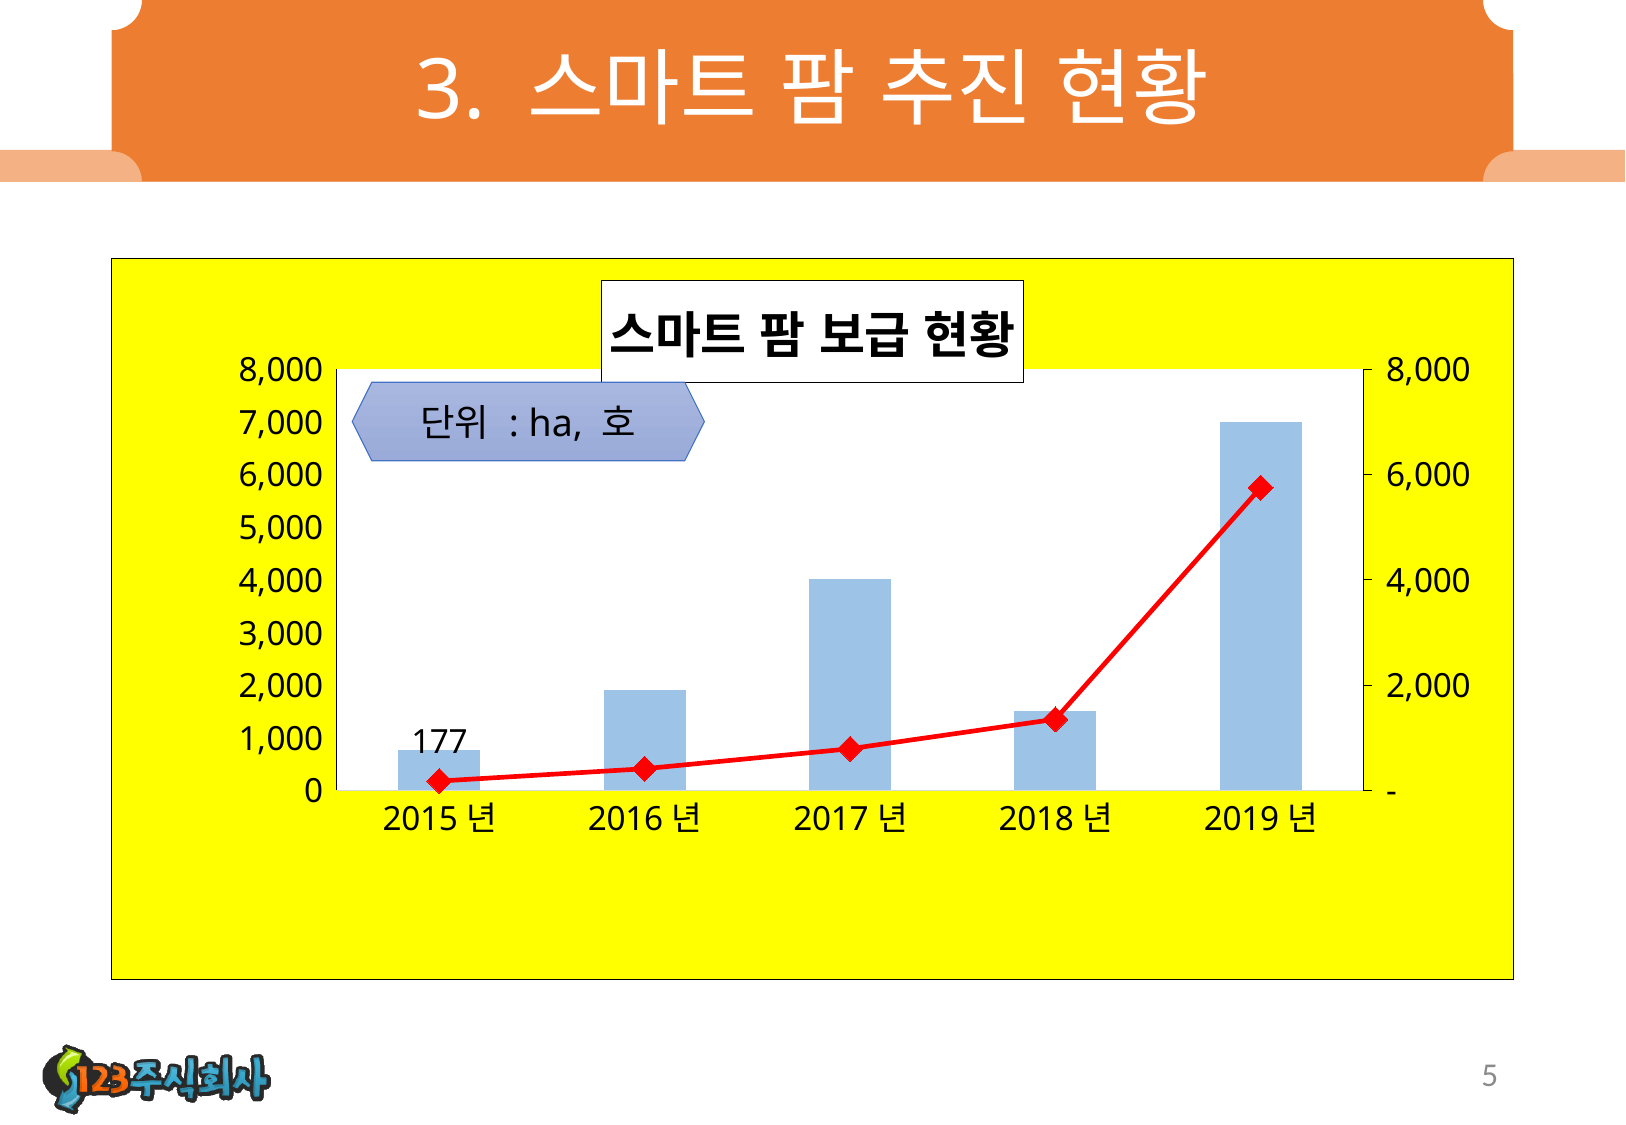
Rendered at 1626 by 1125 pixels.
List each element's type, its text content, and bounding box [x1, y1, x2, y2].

chart [111, 258, 1514, 980]
slide_number 5 [1147, 1042, 1514, 1103]
picture [31, 1032, 281, 1125]
title 3. 스마트 팜 추진 현황 [0, 3, 1625, 182]
